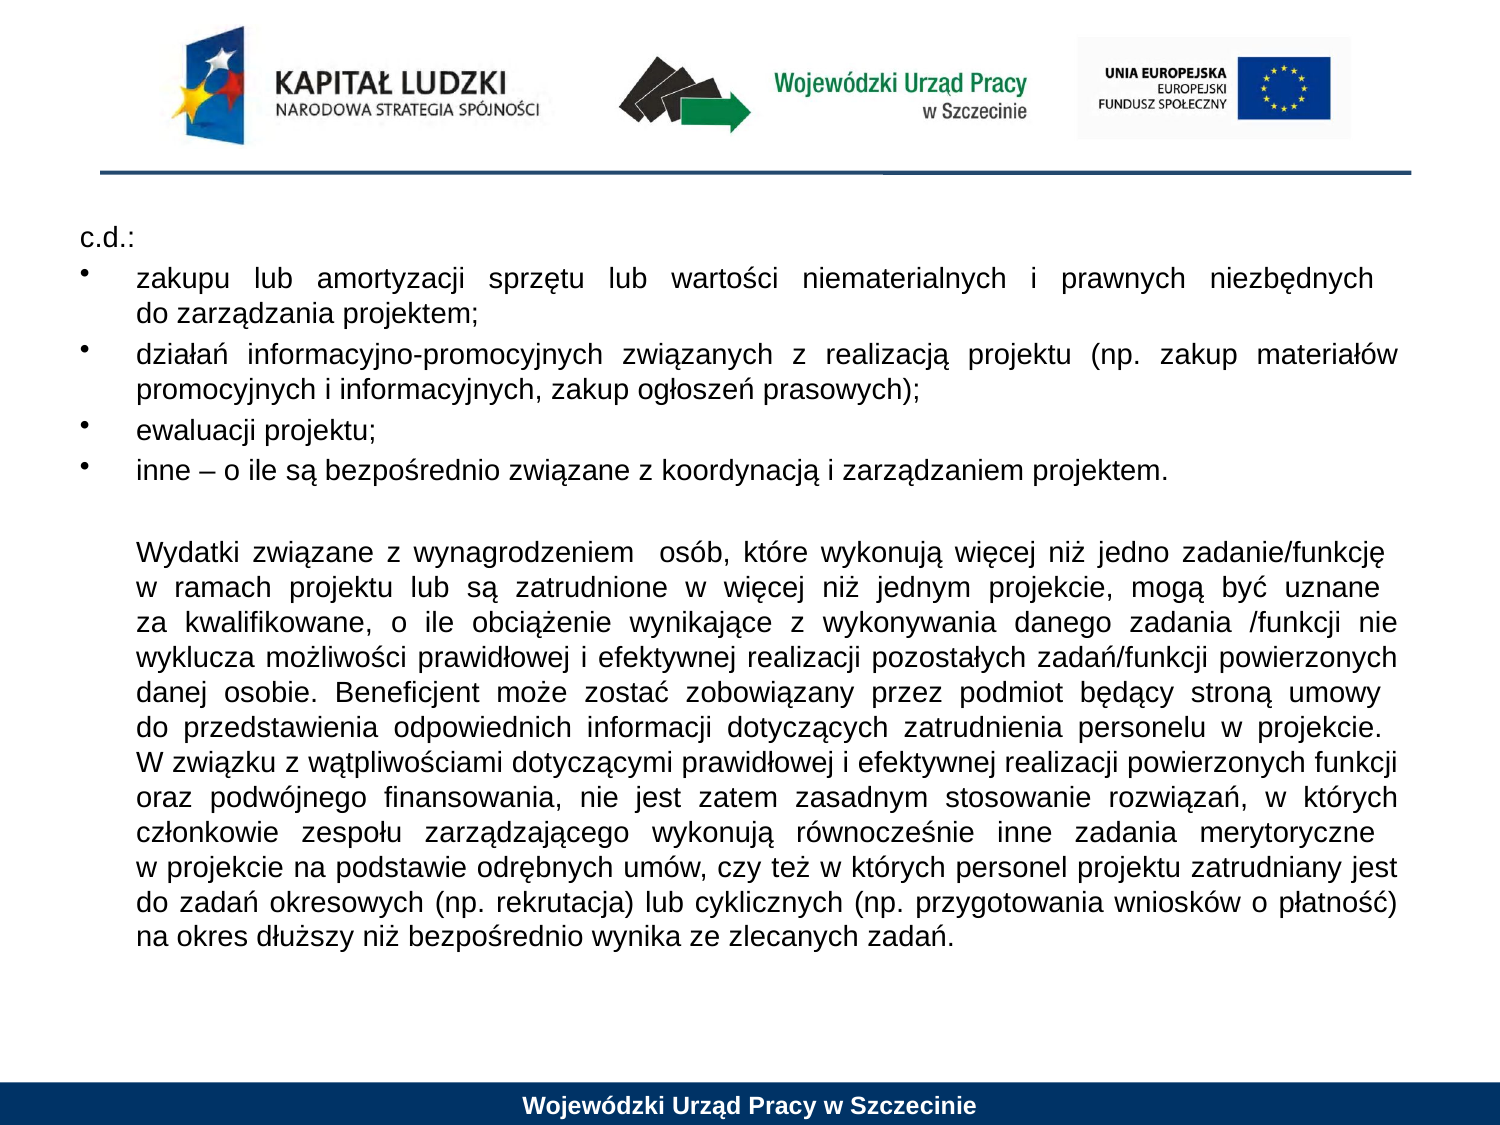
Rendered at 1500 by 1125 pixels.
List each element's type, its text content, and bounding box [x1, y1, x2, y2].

list c.d.: zakupu lub amortyzacji sprzętu lub wartości niematerialnych i prawnych niezbędnych do zarządzania projektem; działań informacyjno-promocyjnych związanych z realizacją projektu (np. zakup materiałów promocyjnych i informacyjnych, zakup ogłoszeń prasowych); ewaluacji projektu; inne – o ile są bezpośrednio związane z koordynacją i zarządzaniem projektem. Wydatki związane z wynagrodzeniem osób, które wykonują więcej niż jedno zadanie/funkcję w ramach projektu lub są zatrudnione w więcej niż jednym projekcie, mogą być uznane za kwalifikowane, o ile obciążenie wynikające z wykonywania danego zadania /funkcji nie wyklucza możliwości prawidłowej i efektywnej realizacji pozostałych zadań/funkcji powierzonych danej osobie. Beneficjent może zostać zobowiązany przez podmiot będący stroną umowy do przedstawienia odpowiednich informacji dotyczących zatrudnienia personelu w projekcie. W związku z wątpliwościami dotyczącymi prawidłowej i efektywnej realizacji powierzonych funkcji oraz podwójnego finansowania, nie jest zatem zasadnym stosowanie rozwiązań, w których członkowie zespołu zarządzającego wykonują równocześnie inne zadania merytoryczne w projekcie na podstawie odrębnych umów, czy też w których personel projektu zatrudniany jest do zadań okresowych (np. rekrutacja) lub cyklicznych (np. przygotowania wniosków o płatność) na okres dłuższy niż bezpośrednio wynika ze zlecanych zadań. [64, 210, 1416, 1020]
picture [159, 24, 1353, 149]
